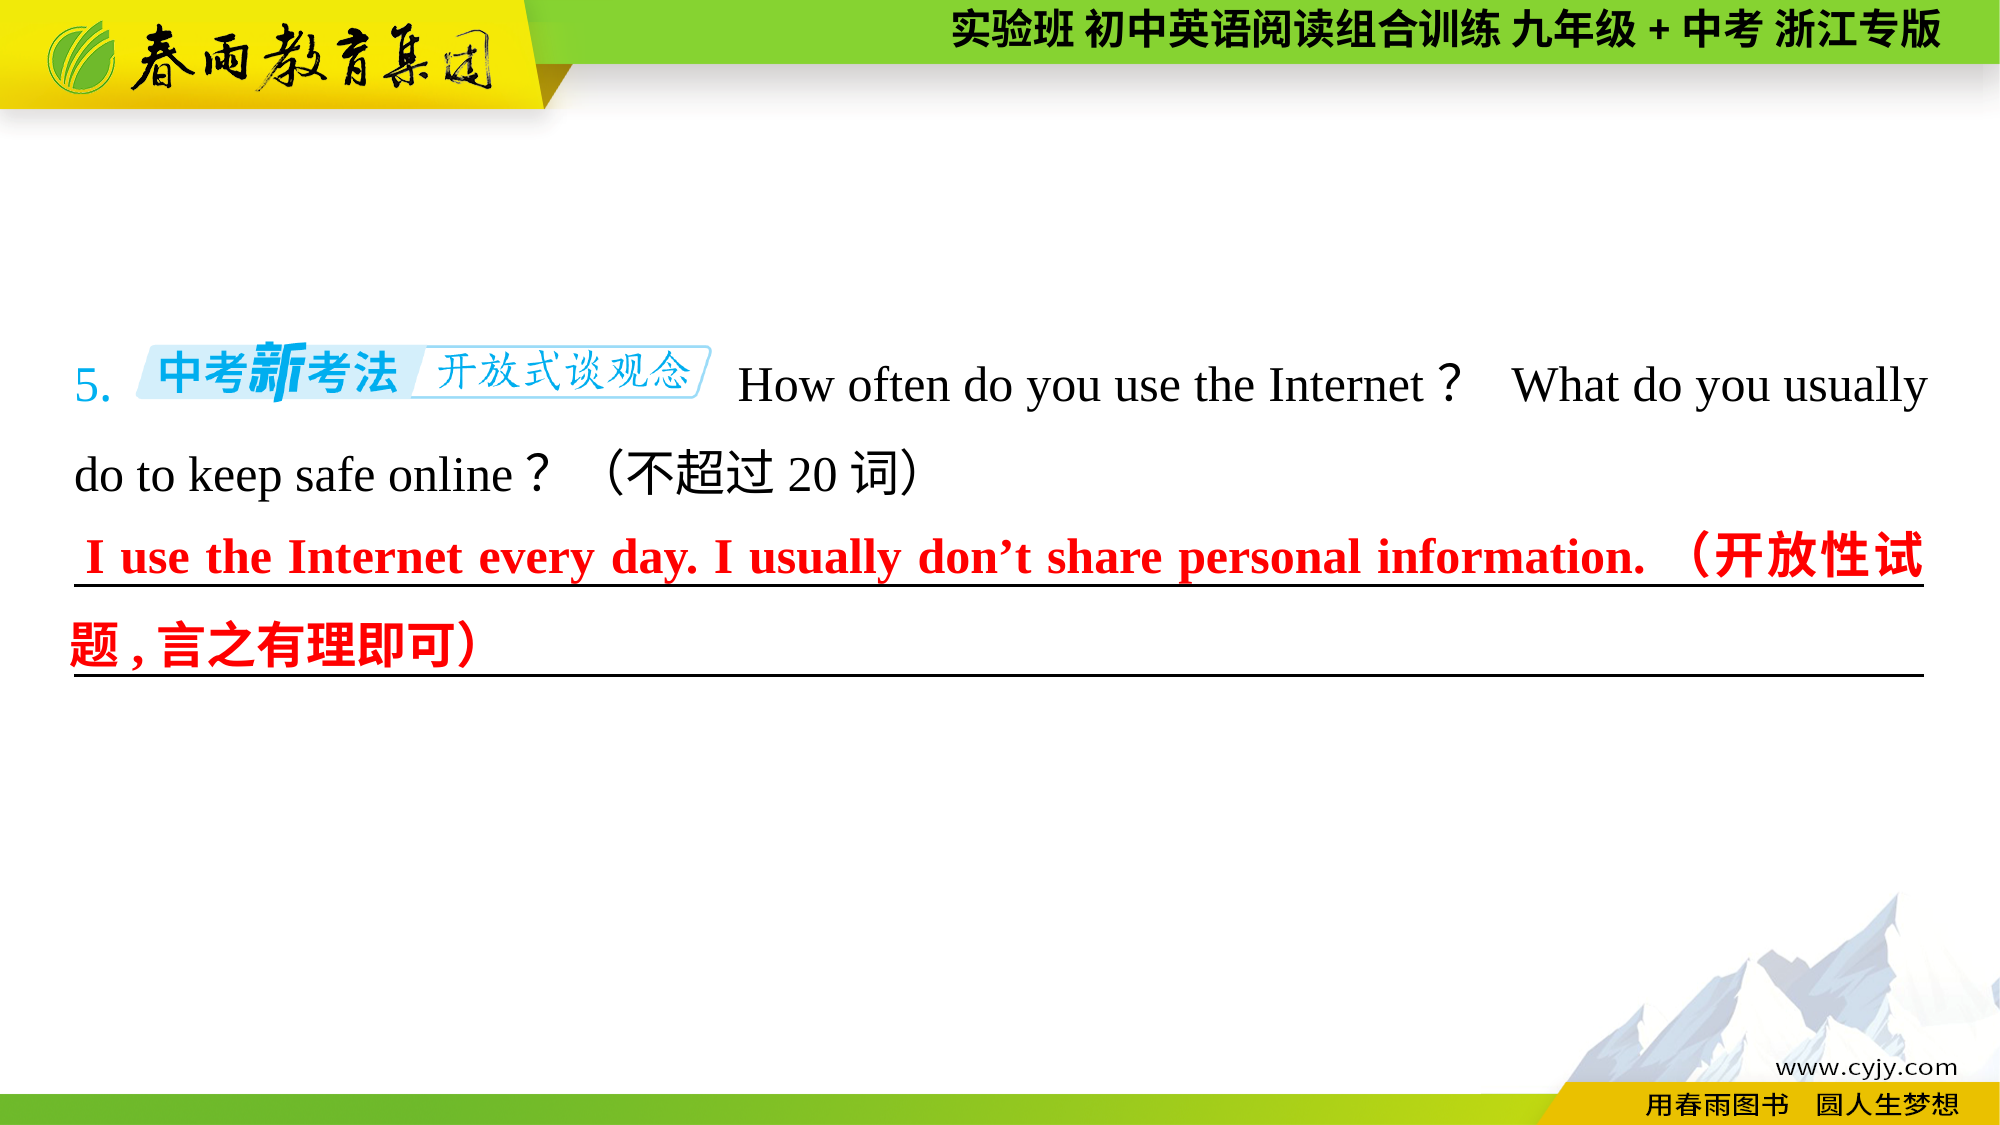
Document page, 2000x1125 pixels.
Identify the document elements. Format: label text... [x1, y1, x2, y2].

picture [0, 0, 2000, 1125]
list 5. How often do you use the Internet？ What do you usually do to keep safe online？（不超过20词） ____________________________________________________________________________________________________________________________________________________ [59, 313, 1944, 693]
text_box I use the Internet every day. I usually don’t share personal information.（开放性试题,言之有理即可） [54, 485, 1939, 681]
